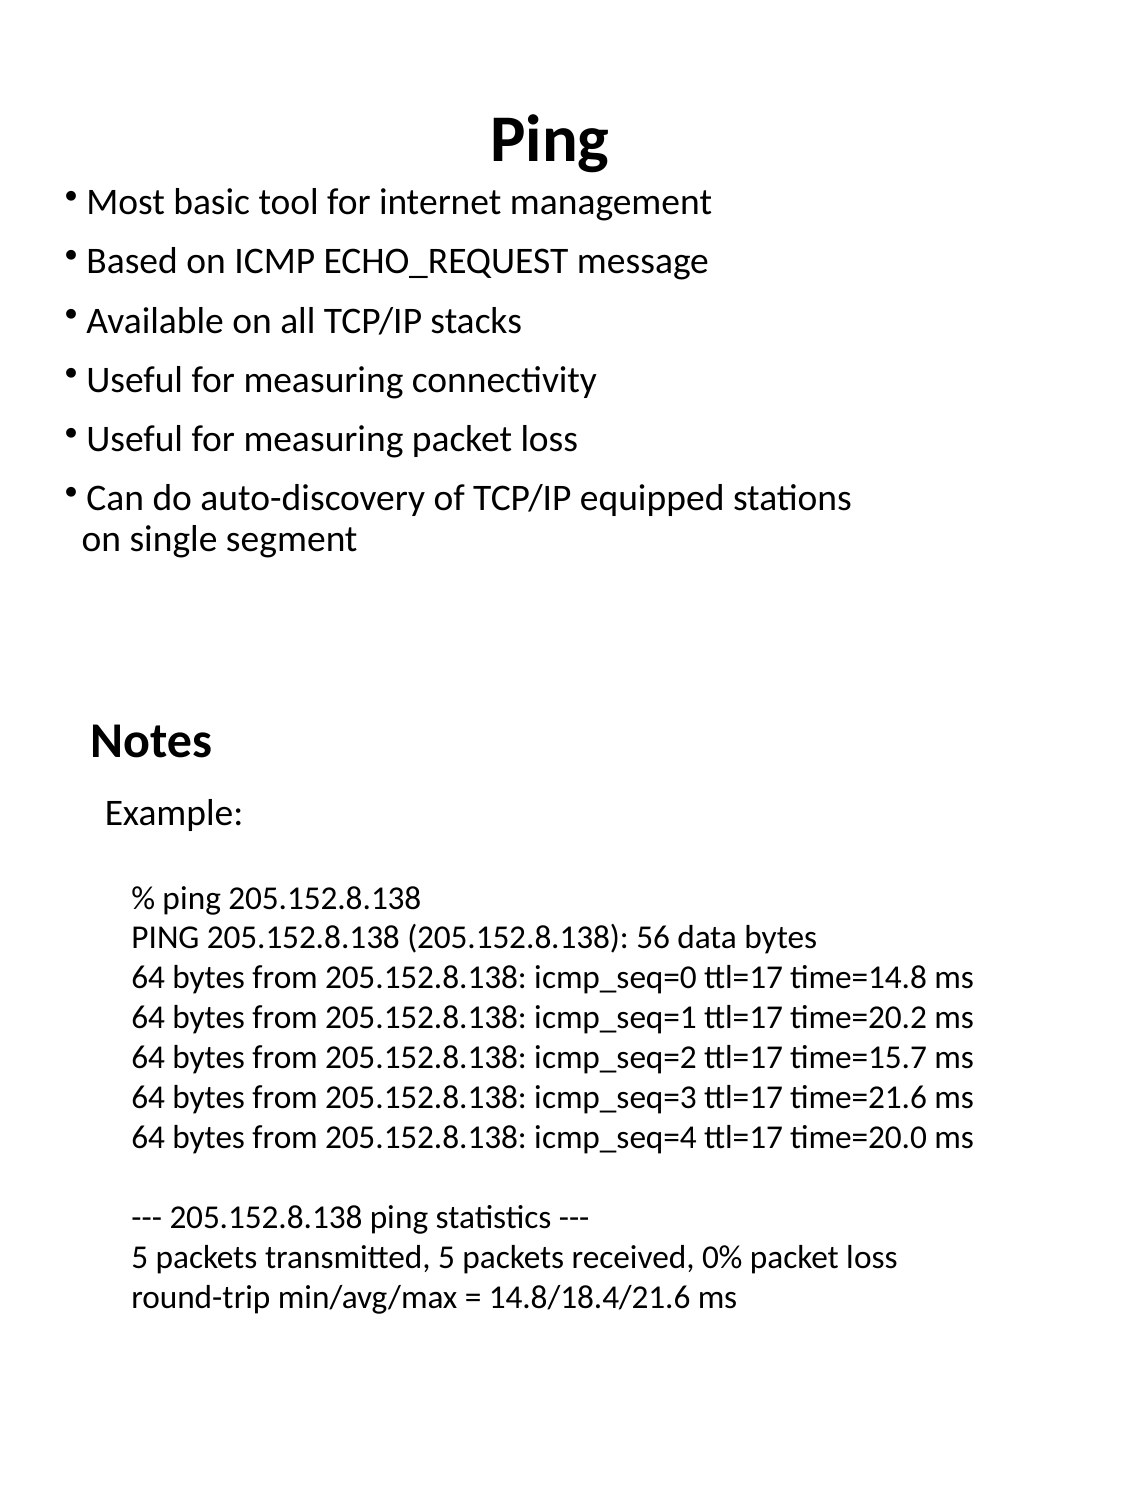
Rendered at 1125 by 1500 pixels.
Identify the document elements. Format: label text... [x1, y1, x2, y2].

text_box % ping 205.152.8.138 PING 205.152.8.138 (205.152.8.138): 56 data bytes 64 bytes from 205.152.8.138: icmp_seq=0 ttl=17 time=14.8 ms 64 bytes from 205.152.8.138: icmp_seq=1 ttl=17 time=20.2 ms 64 bytes from 205.152.8.138: icmp_seq=2 ttl=17 time=15.7 ms 64 bytes from 205.152.8.138: icmp_seq=3 ttl=17 time=21.6 ms 64 bytes from 205.152.8.138: icmp_seq=4 ttl=17 time=20.0 ms --- 205.152.8.138 ping statistics --- 5 packets transmitted, 5 packets received, 0% packet loss round-trip min/avg/max = 14.8/18.4/21.6 ms [116, 868, 990, 1323]
text_box Most basic tool for internet management Based on ICMP ECHO_REQUEST message Available on all TCP/IP stacks Useful for measuring connectivity Useful for measuring packet loss Can do auto-discovery of TCP/IP equipped stations on single segment [50, 174, 1063, 567]
text_box Example: [90, 780, 259, 841]
title Ping [87, 87, 1013, 174]
text_box Notes [0, 699, 250, 775]
